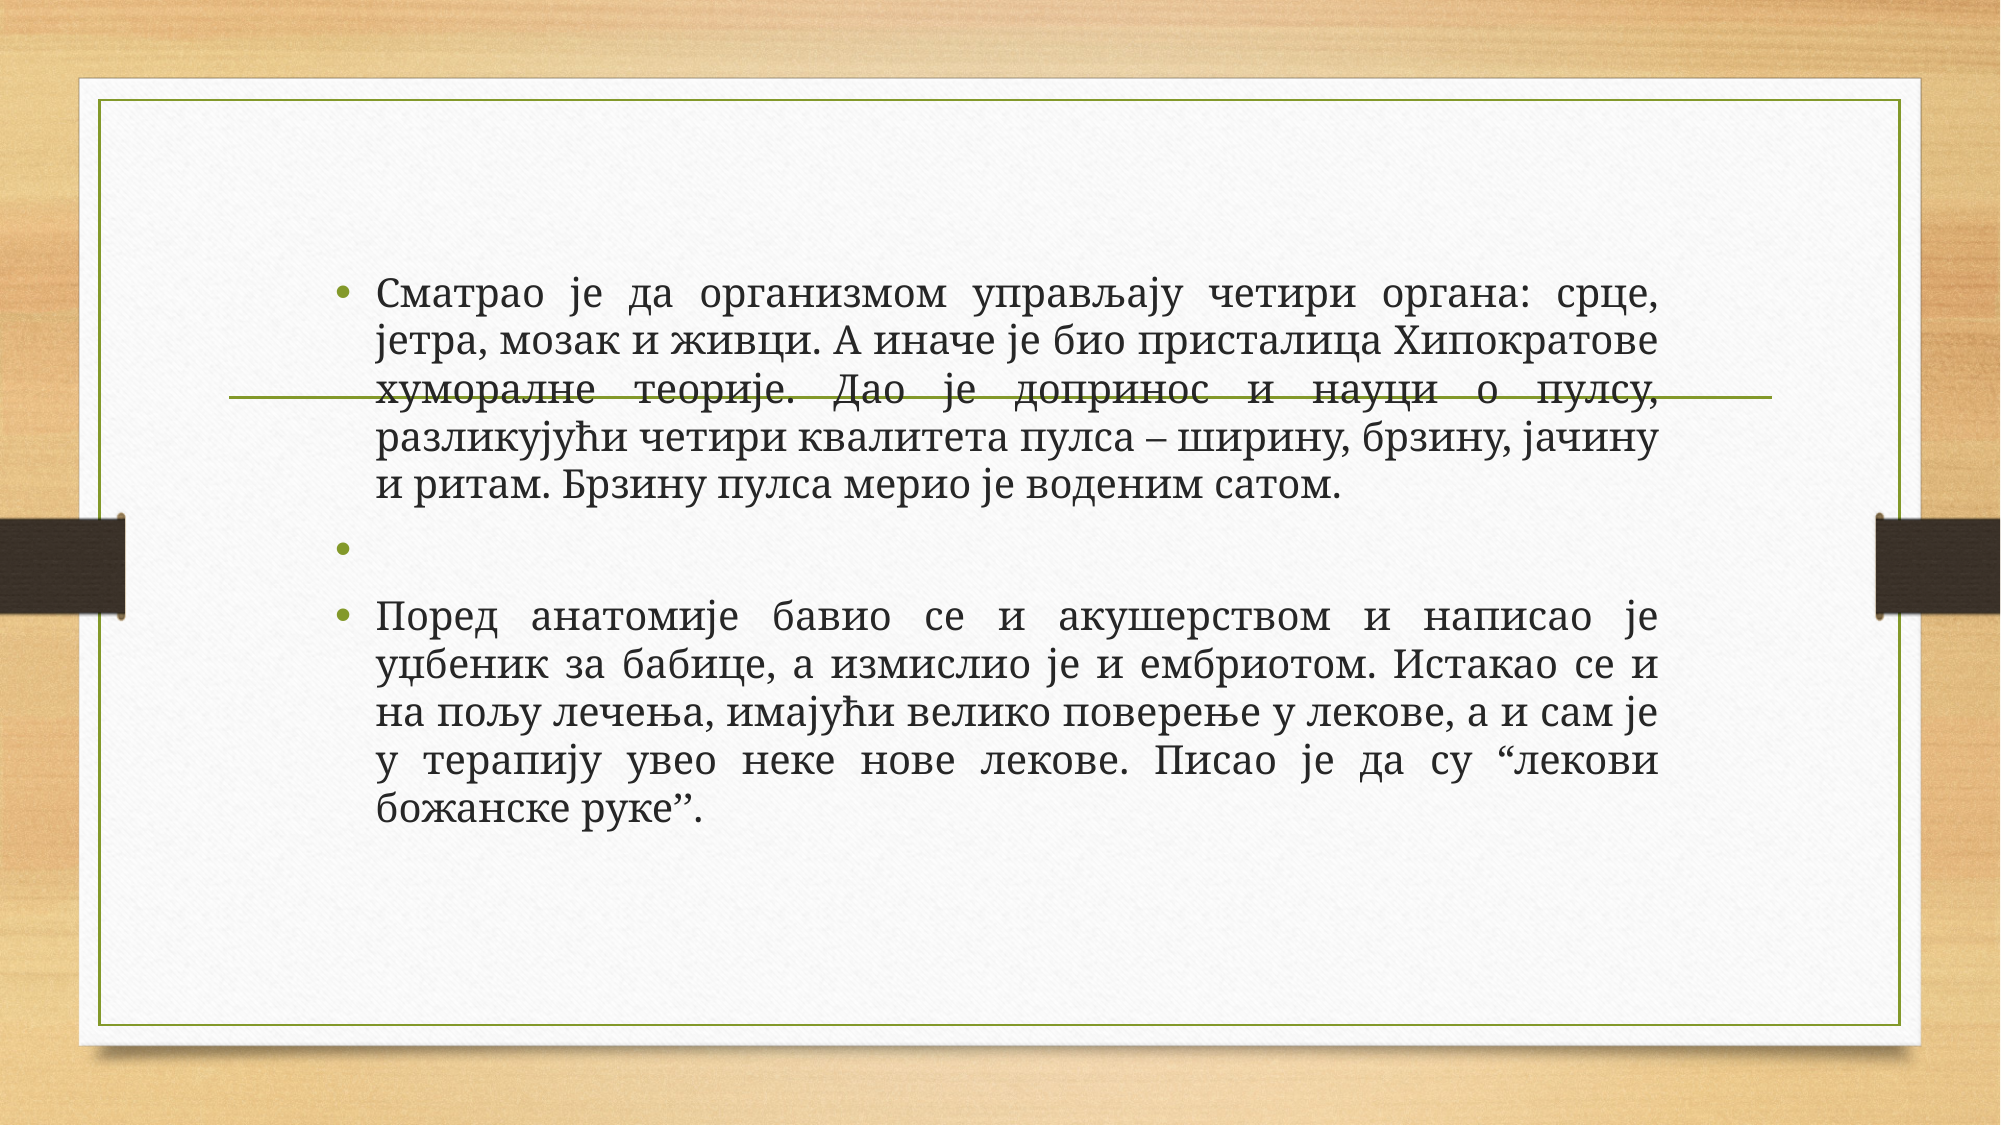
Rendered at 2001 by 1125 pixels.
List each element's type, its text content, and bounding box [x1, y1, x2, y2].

picture [0, 0, 2001, 1125]
list Сматрао је да организмом управљају четири органа: срце, јетра, мозак и живци. А иначе је био присталица Хипократове хуморалне теорије. Дао је допринос и науци о пулсу, разликујући четири квалитета пулса – ширину, брзину, јачину и ритам. Брзину пулса мерио је воденим сатом. Поред анатомије бавио се и акушерством и написао је уџбеник за бабице, а измислио је и ембриотом. Истакао се и на пољу лечења, имајући велико поверење у лекове, а и сам је у терапију увео неке нове лекове. Писао је да су “лекови божанске руке’’. [320, 259, 1676, 851]
